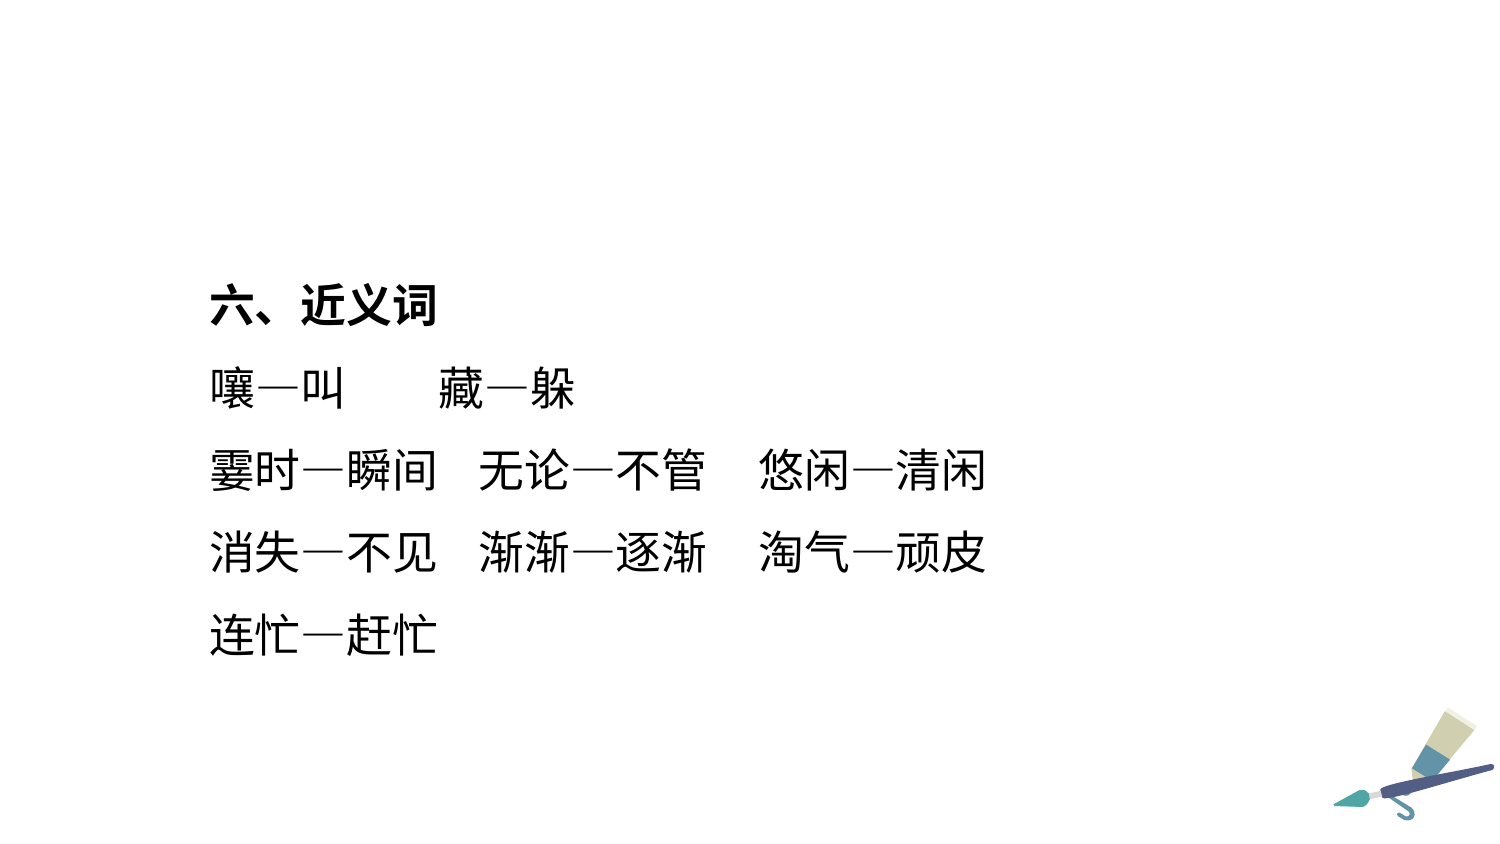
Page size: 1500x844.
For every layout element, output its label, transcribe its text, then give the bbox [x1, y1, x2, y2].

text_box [1358, 708, 1481, 844]
text_box 六、近义词 嚷—叫 藏—躲 霎时—瞬间 无论—不管 悠闲—清闲 消失—不见 渐渐—逐渐 淘气—顽皮 连忙—赶忙 [194, 214, 1500, 669]
